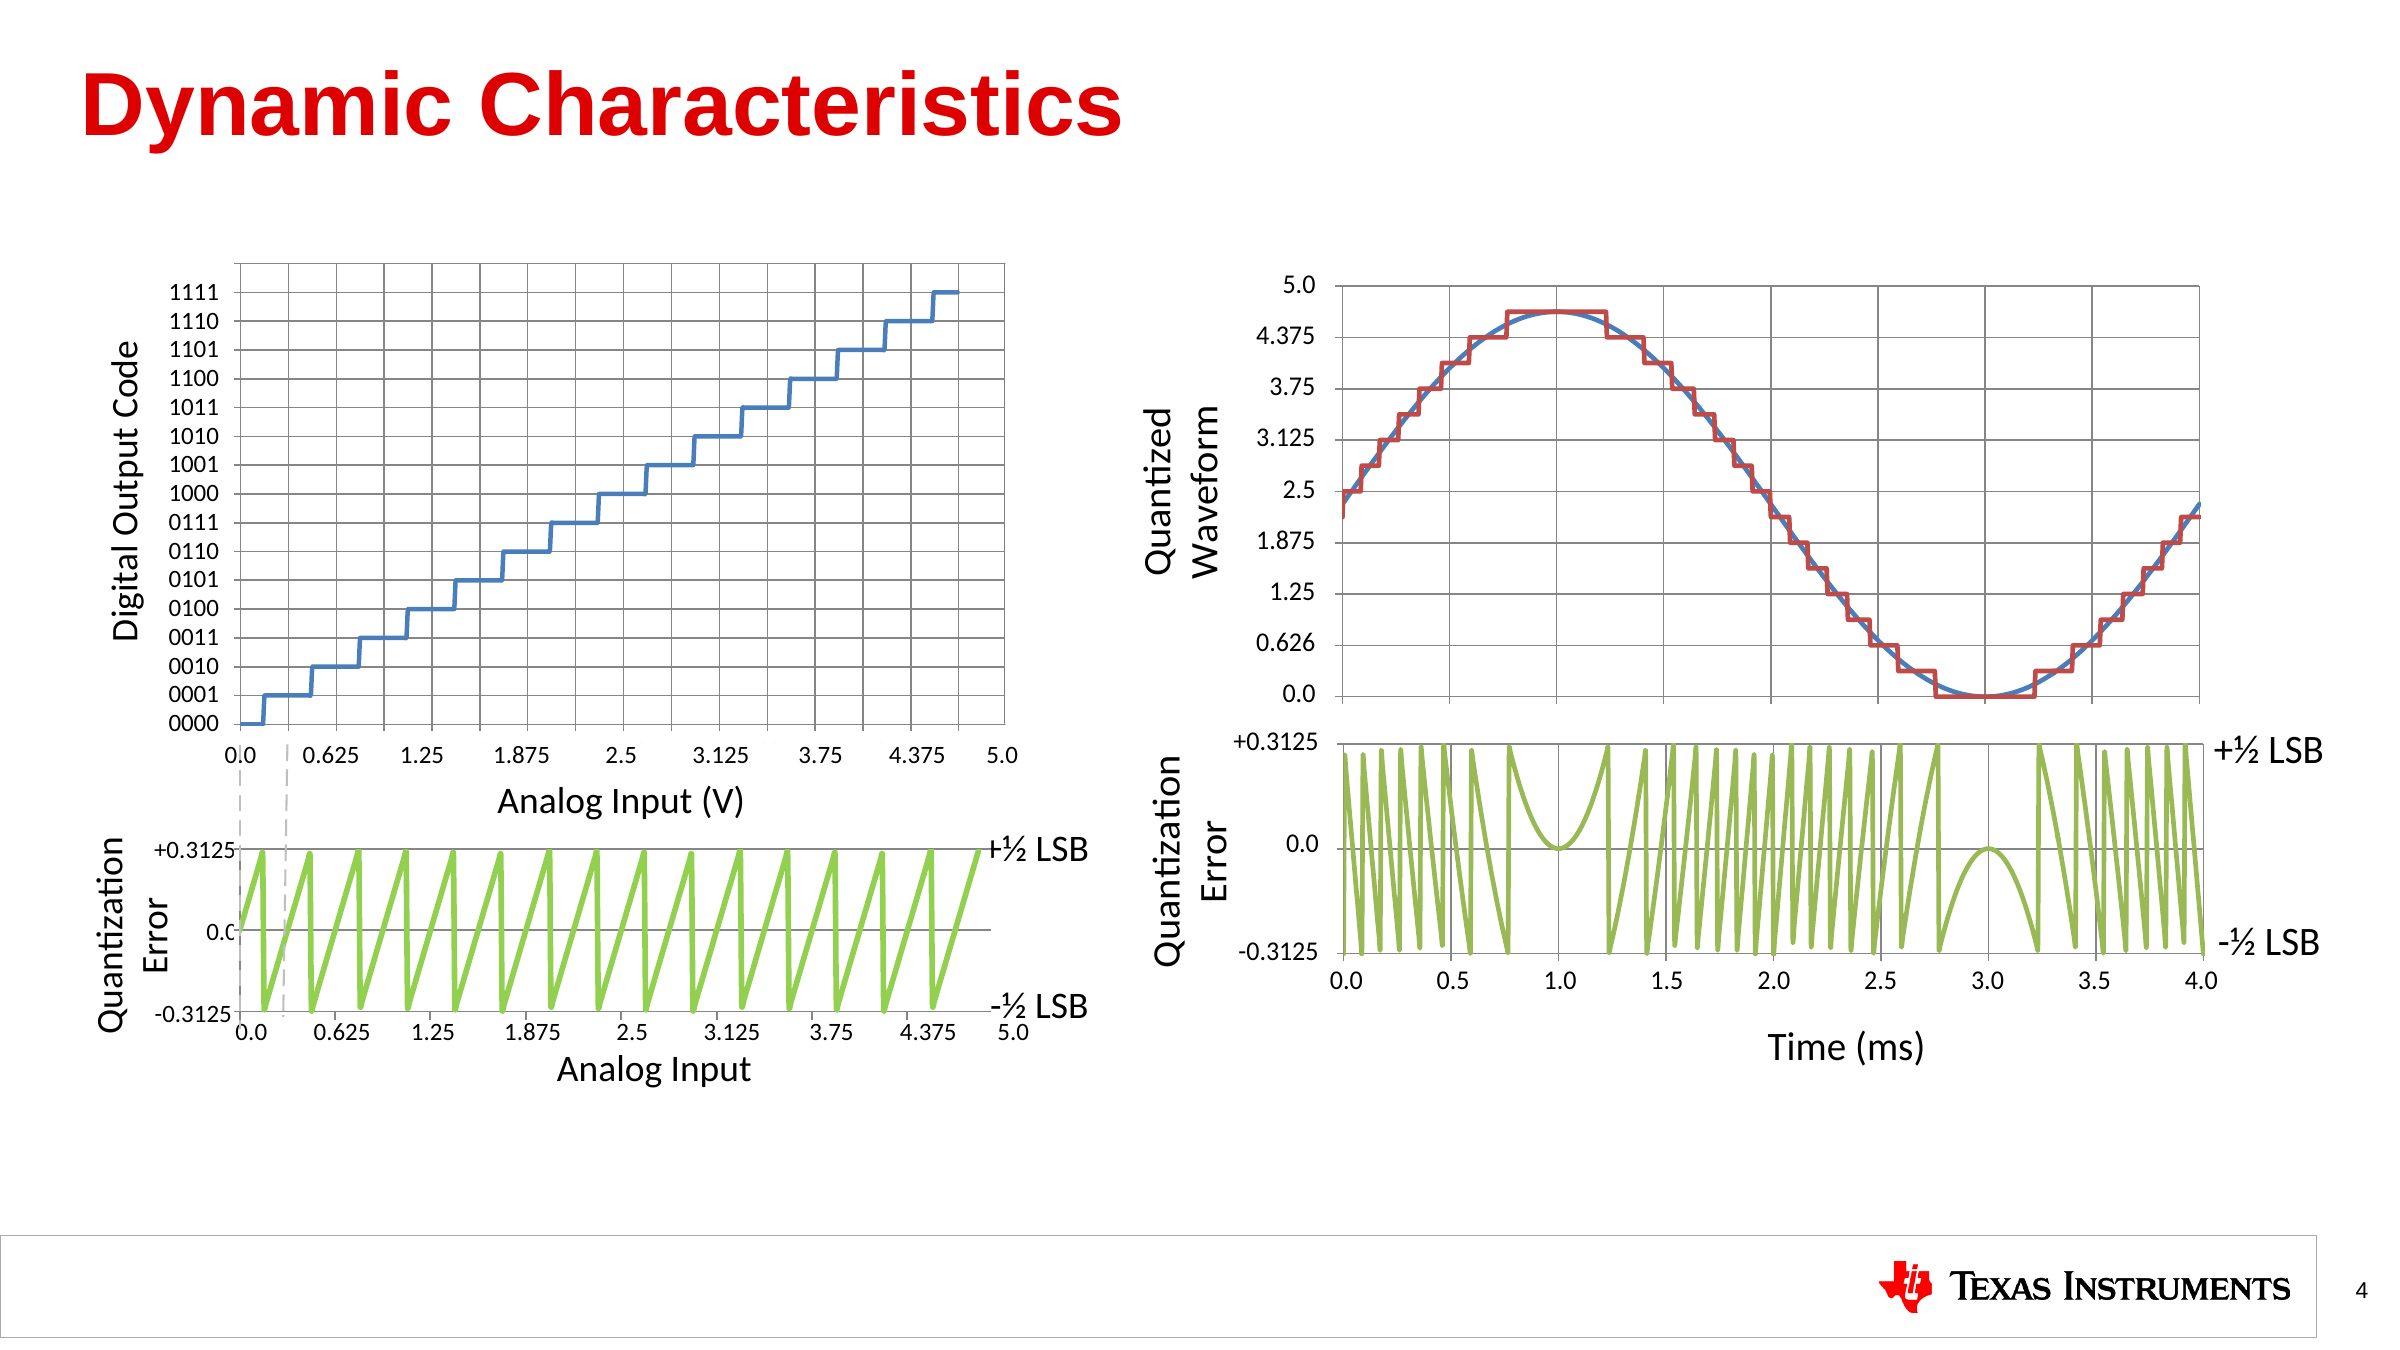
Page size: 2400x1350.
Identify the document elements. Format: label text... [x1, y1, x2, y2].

title Dynamic Characteristics [60, 27, 2282, 189]
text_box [74, 249, 1111, 1113]
picture [1879, 1261, 2290, 1265]
slide_number 4 [1828, 1265, 2389, 1307]
picture [1879, 1307, 2290, 1313]
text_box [1128, 262, 2372, 1076]
